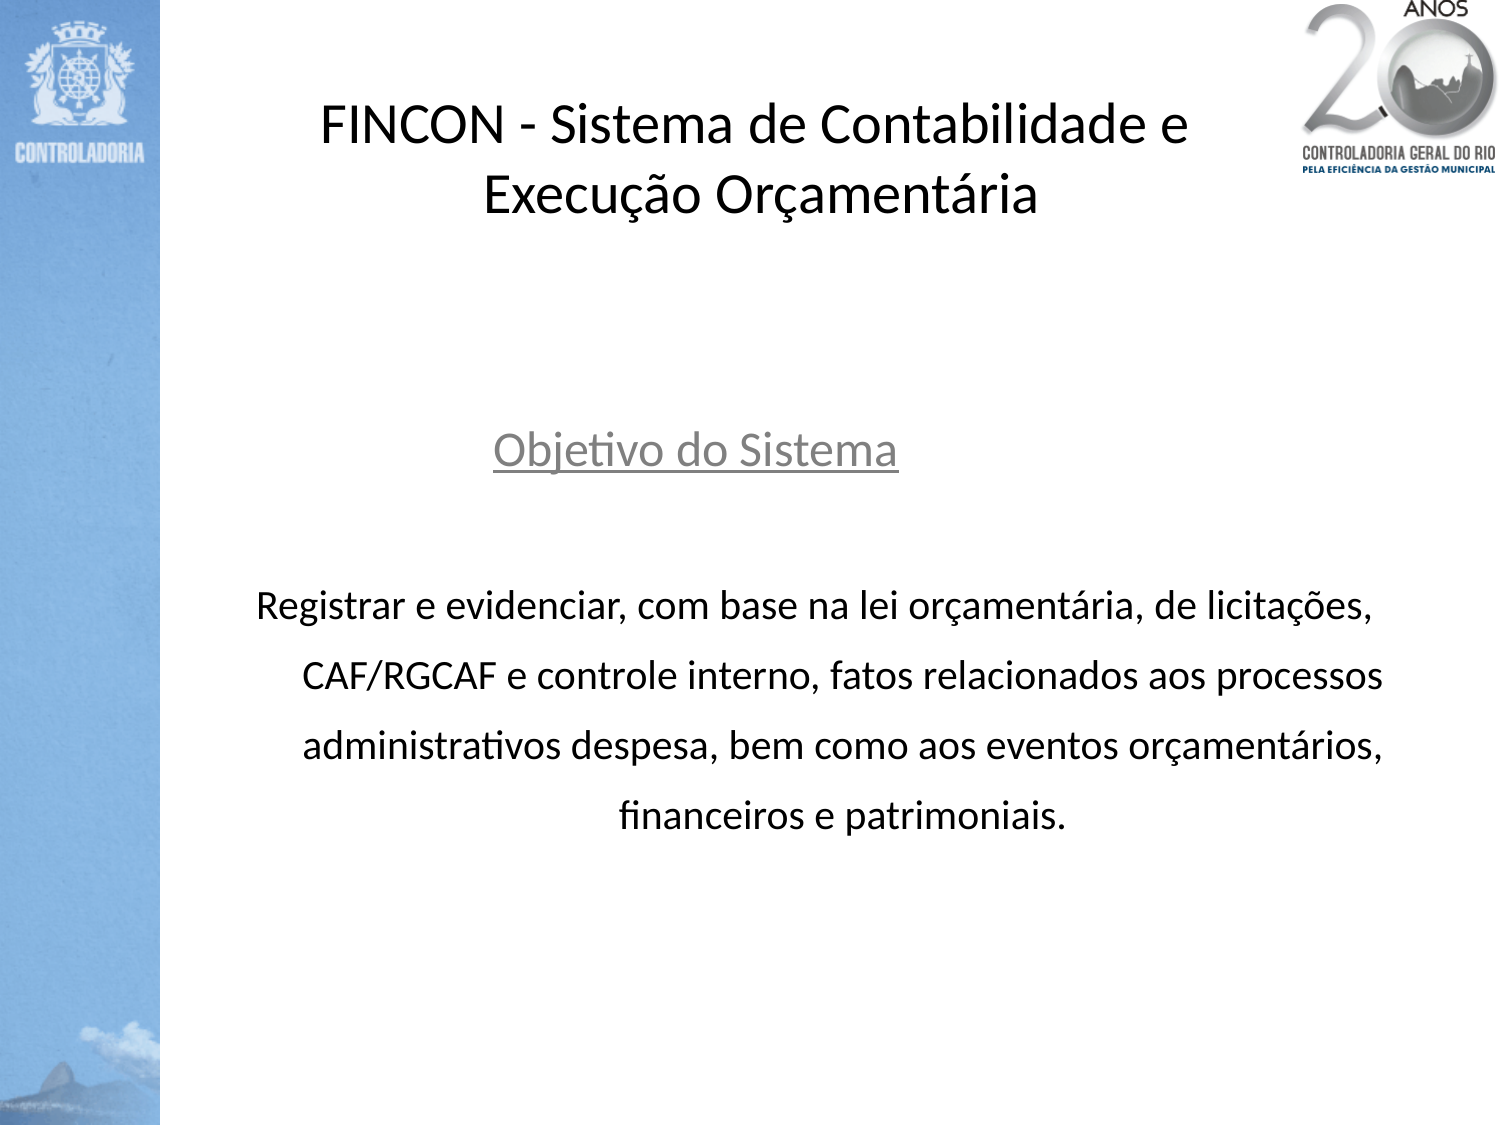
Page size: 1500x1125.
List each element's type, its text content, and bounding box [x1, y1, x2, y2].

text_box Objetivo do Sistema [478, 408, 1046, 484]
text_box Registrar e evidenciar, com base na lei orçamentária, de licitações, CAF/RGCAF e controle interno, fatos relacionados aos processos administrativos despesa, bem como aos eventos orçamentários, financeiros e patrimoniais. [206, 550, 1424, 846]
picture [0, 0, 160, 1125]
text_box FINCON - Sistema de Contabilidade e Execução Orçamentária [194, 78, 1329, 233]
picture [1299, 0, 1500, 173]
